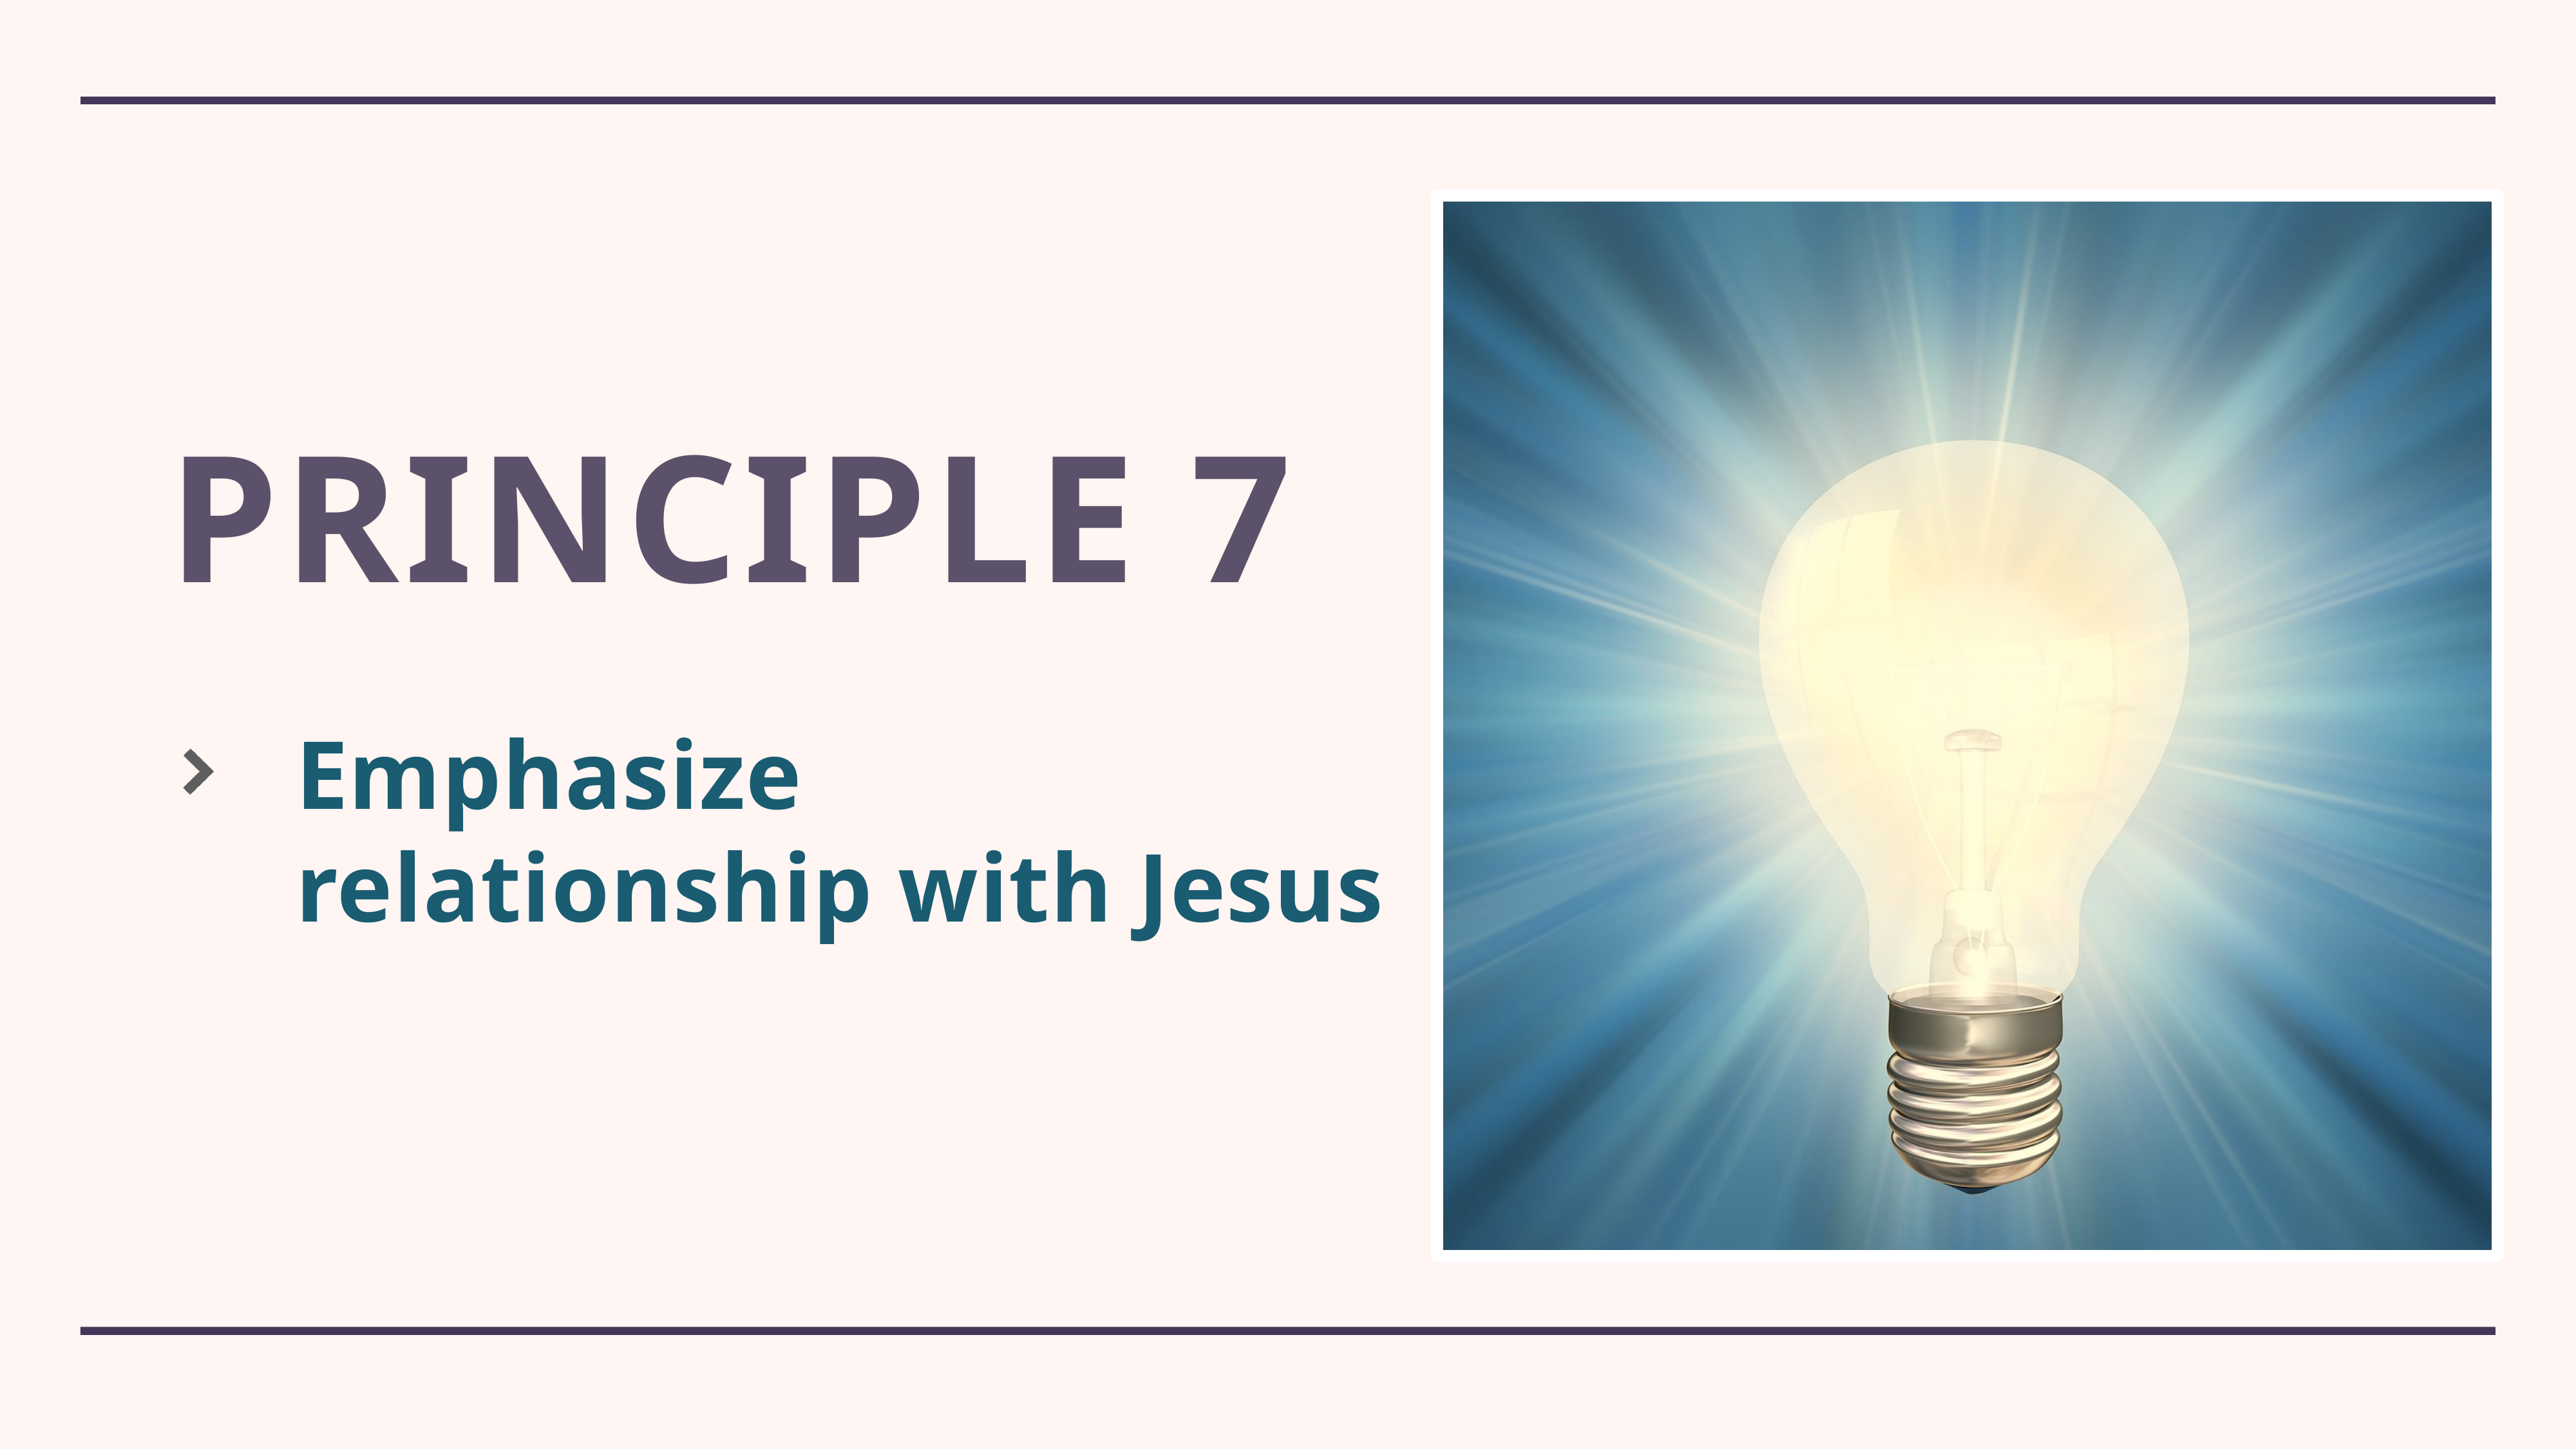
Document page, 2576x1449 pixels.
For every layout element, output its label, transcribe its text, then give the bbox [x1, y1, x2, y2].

picture [1443, 201, 2492, 1251]
picture [183, 748, 214, 795]
list Emphasize relationship with Jesus [177, 709, 1396, 1288]
title Principle 7 [108, 194, 1354, 627]
